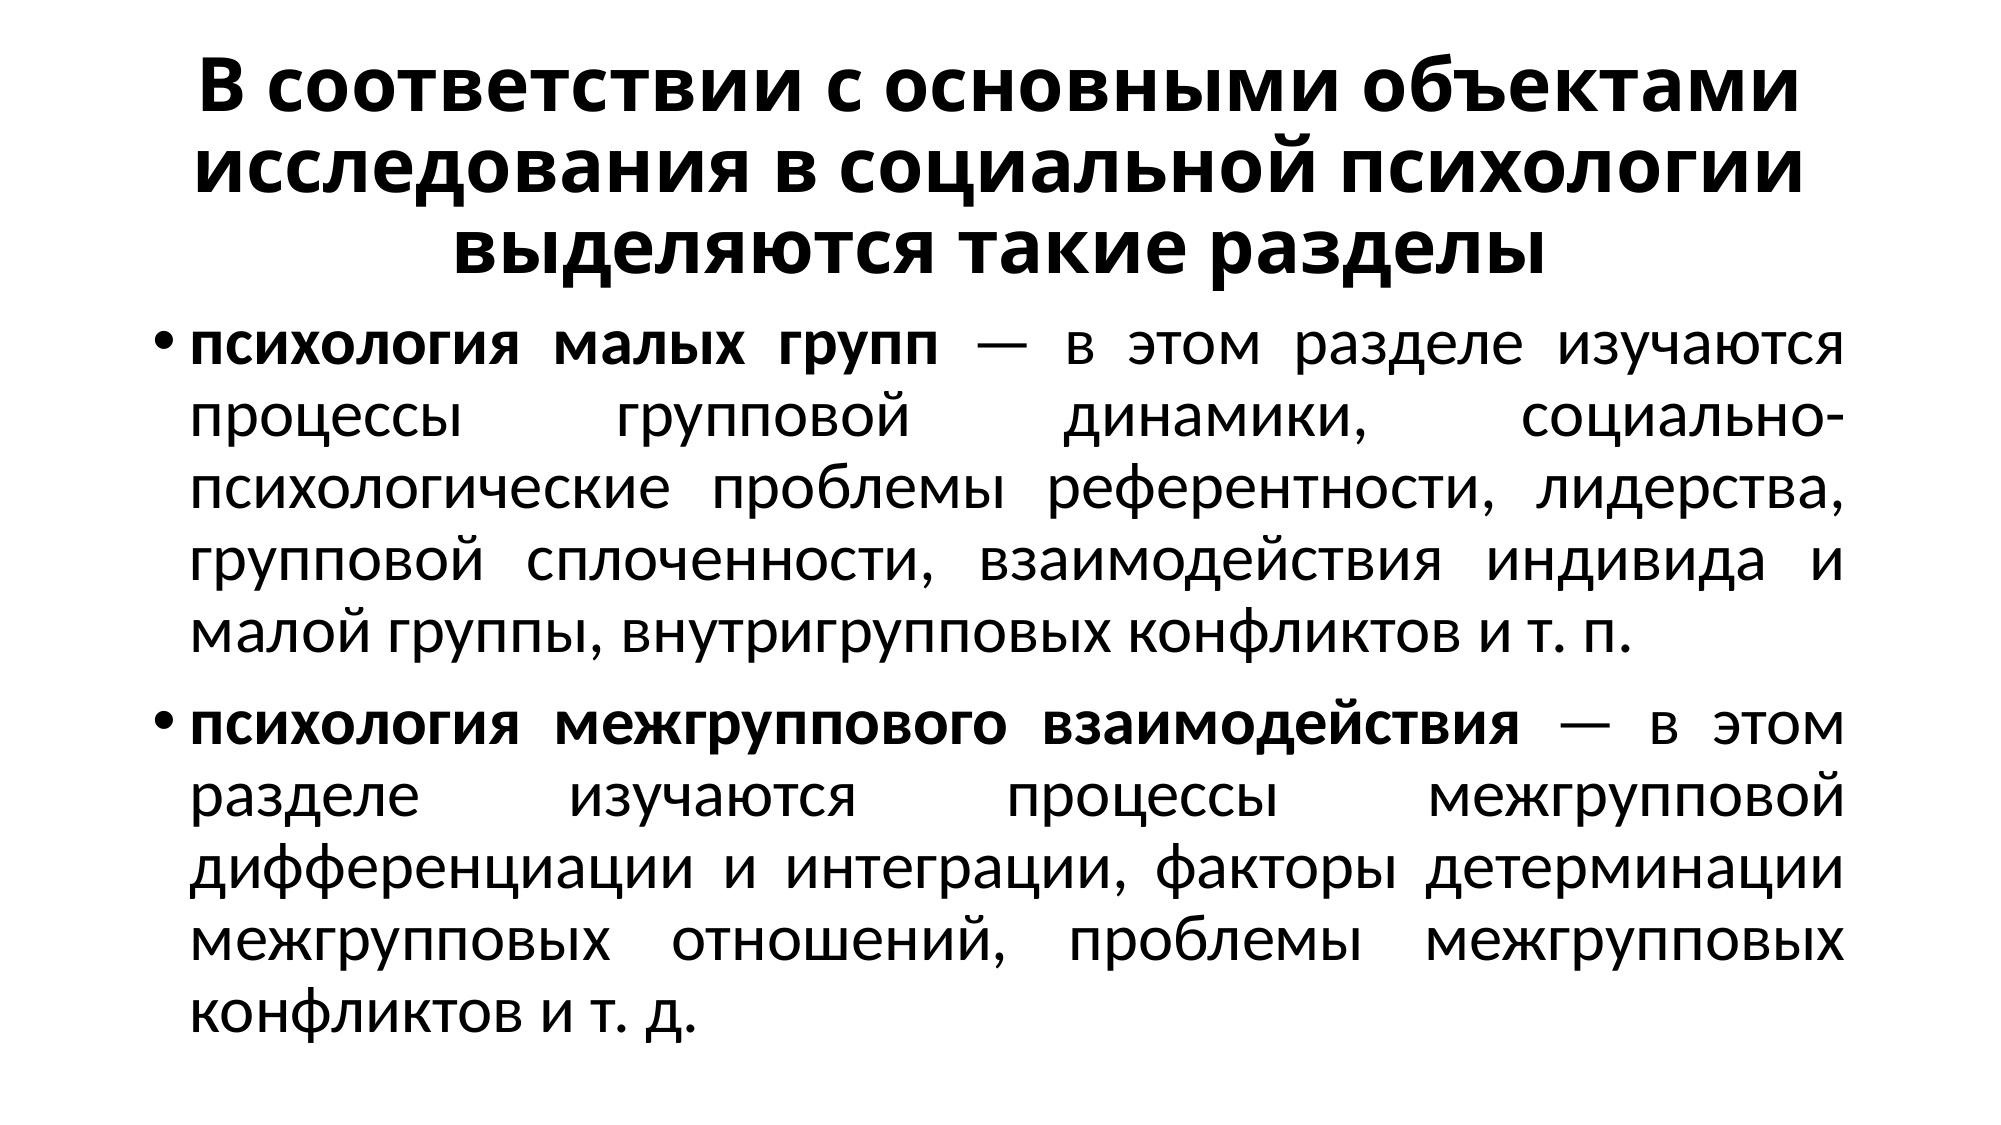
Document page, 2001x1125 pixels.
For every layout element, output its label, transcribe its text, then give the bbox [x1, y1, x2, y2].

list психология малых групп — в этом разделе изучаются процессы групповой динамики, социально-психологические проблемы референтности, лидерства, групповой сплоченности, взаимодействия индивида и малой группы, внутригрупповых конфликтов и т. п. психология межгруппового взаимодействия — в этом разделе изучаются процессы межгрупповой дифференциации и интеграции, факторы детерминации межгрупповых отношений, проблемы межгрупповых конфликтов и т. д. [137, 299, 1863, 1014]
title В соответствии с основными объектами исследования в социальной психологии выделяются такие разделы [137, 59, 1863, 278]
